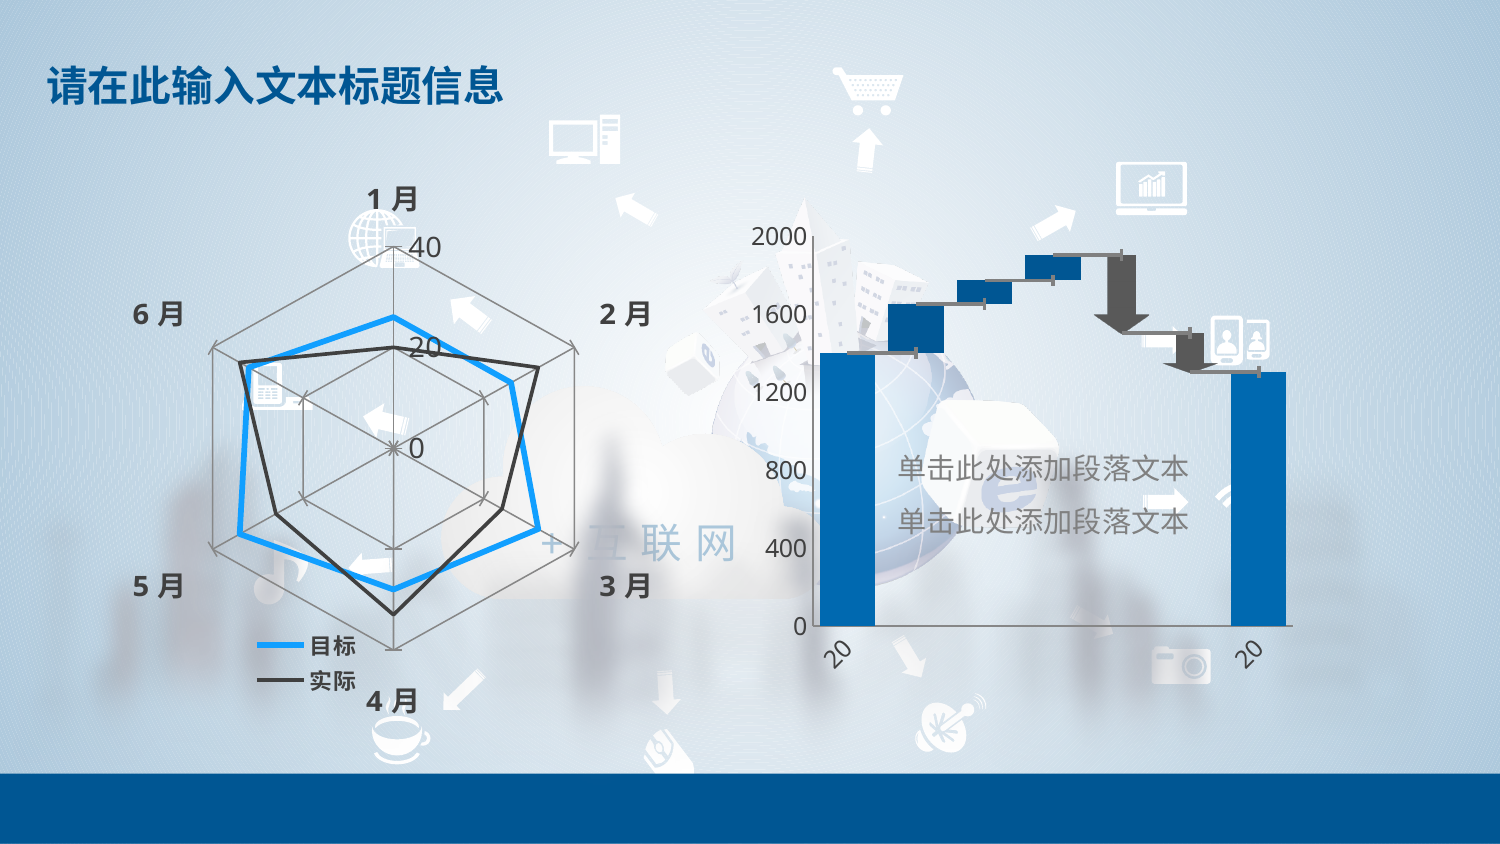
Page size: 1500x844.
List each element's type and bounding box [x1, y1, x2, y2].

chart [76, 153, 1318, 741]
